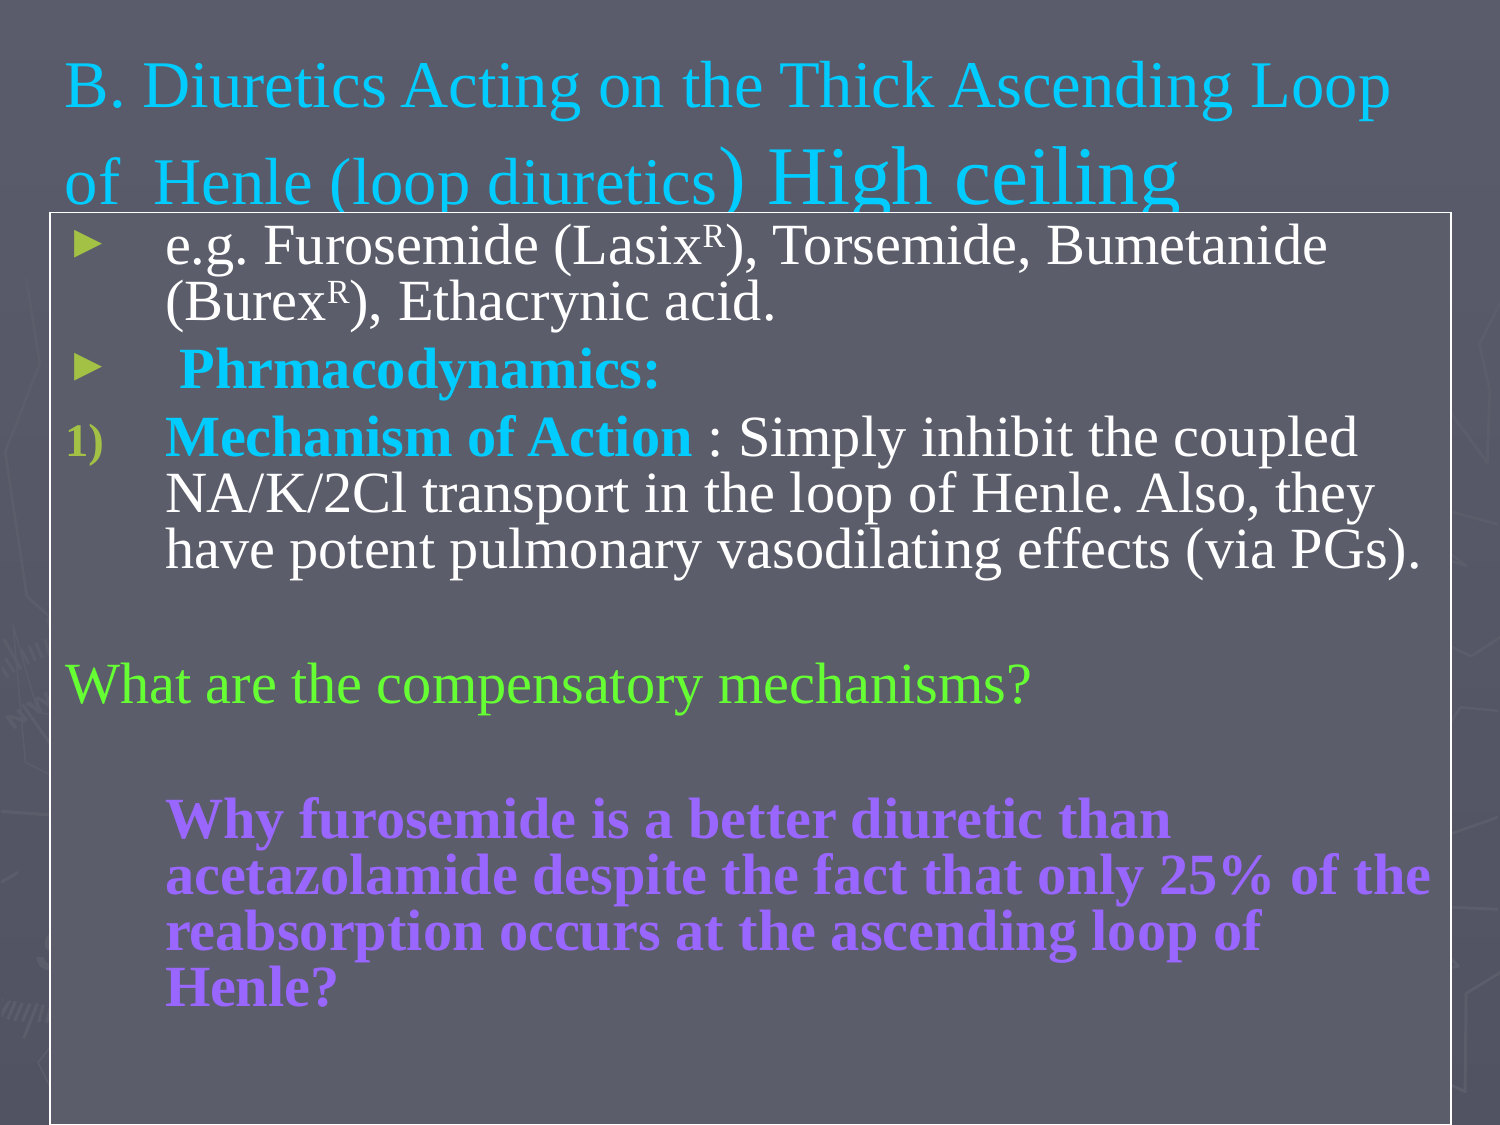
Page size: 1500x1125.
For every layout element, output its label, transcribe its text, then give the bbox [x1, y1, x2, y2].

list e.g. Furosemide (LasixR), Torsemide, Bumetanide (BurexR), Ethacrynic acid. Phrmacodynamics: Mechanism of Action : Simply inhibit the coupled NA/K/2Cl transport in the loop of Henle. Also, they have potent pulmonary vasodilating effects (via PGs). What are the compensatory mechanisms? Why furosemide is a better diuretic than acetazolamide despite the fact that only 25% of the reabsorption occurs at the ascending loop of Henle? [49, 212, 1452, 1125]
title B. Diuretics Acting on the Thick Ascending Loop of Henle (loop diuretics) High ceiling [49, 37, 1451, 212]
